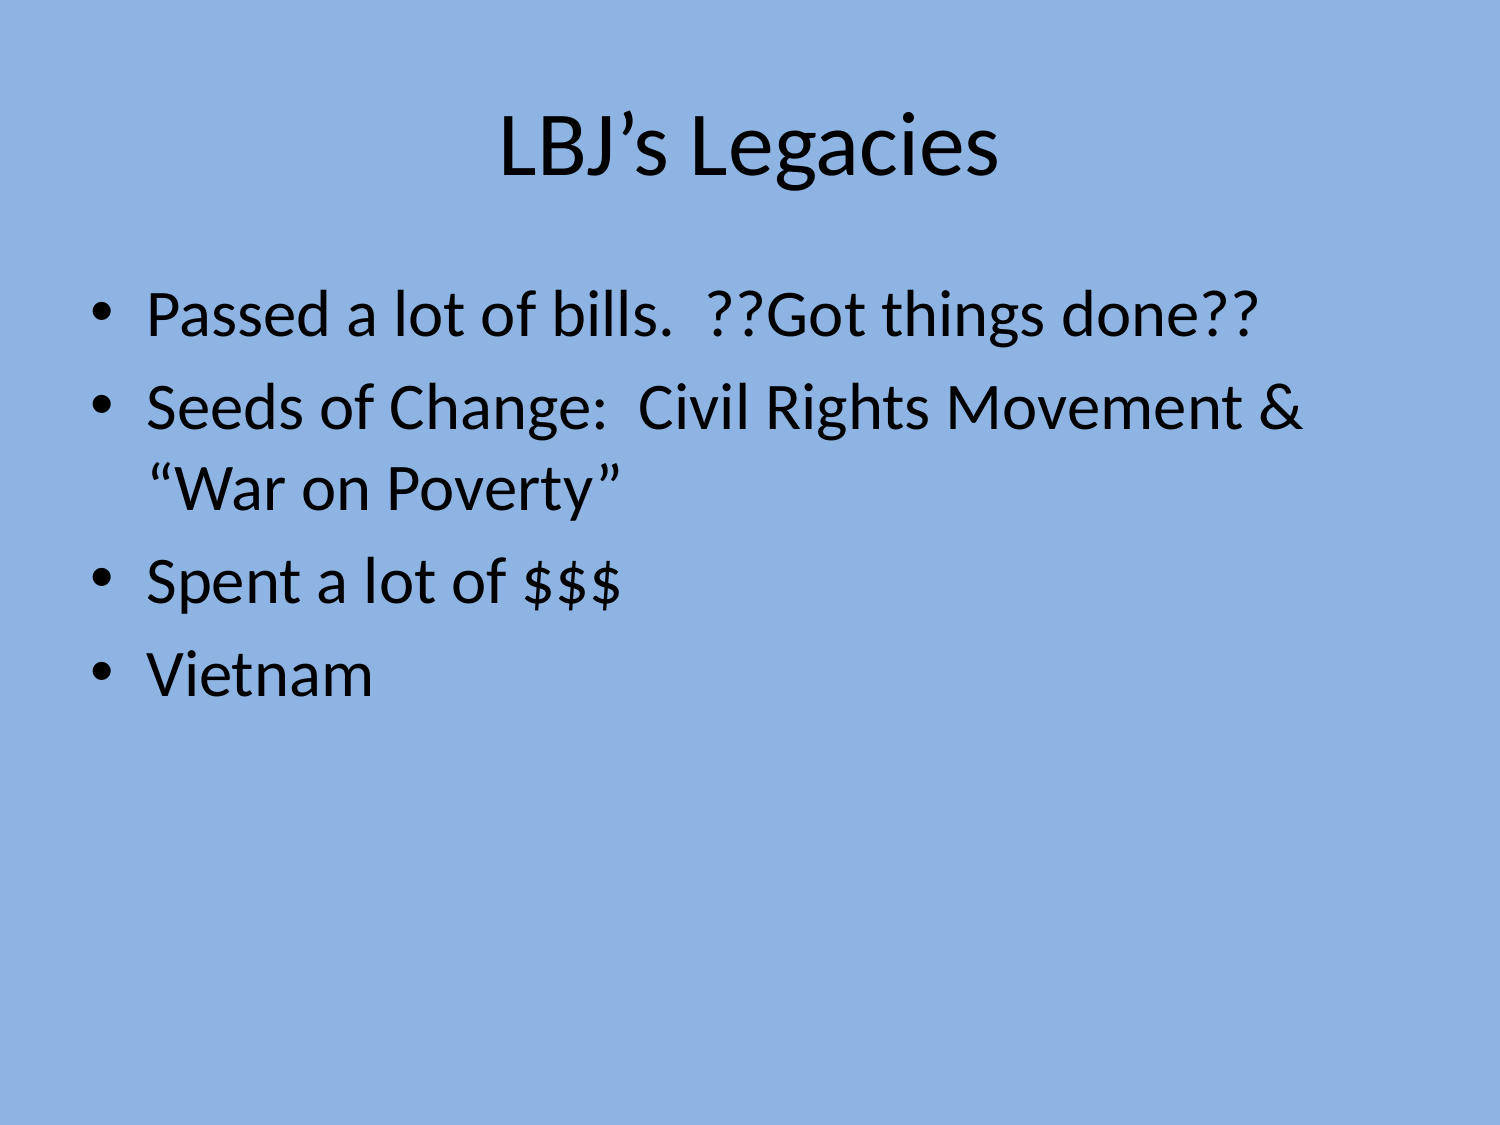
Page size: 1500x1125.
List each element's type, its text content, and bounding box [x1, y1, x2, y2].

list Passed a lot of bills. ??Got things done?? Seeds of Change: Civil Rights Movement & “War on Poverty” Spent a lot of $$$ Vietnam [75, 262, 1425, 1005]
title LBJ’s Legacies [75, 45, 1425, 233]
